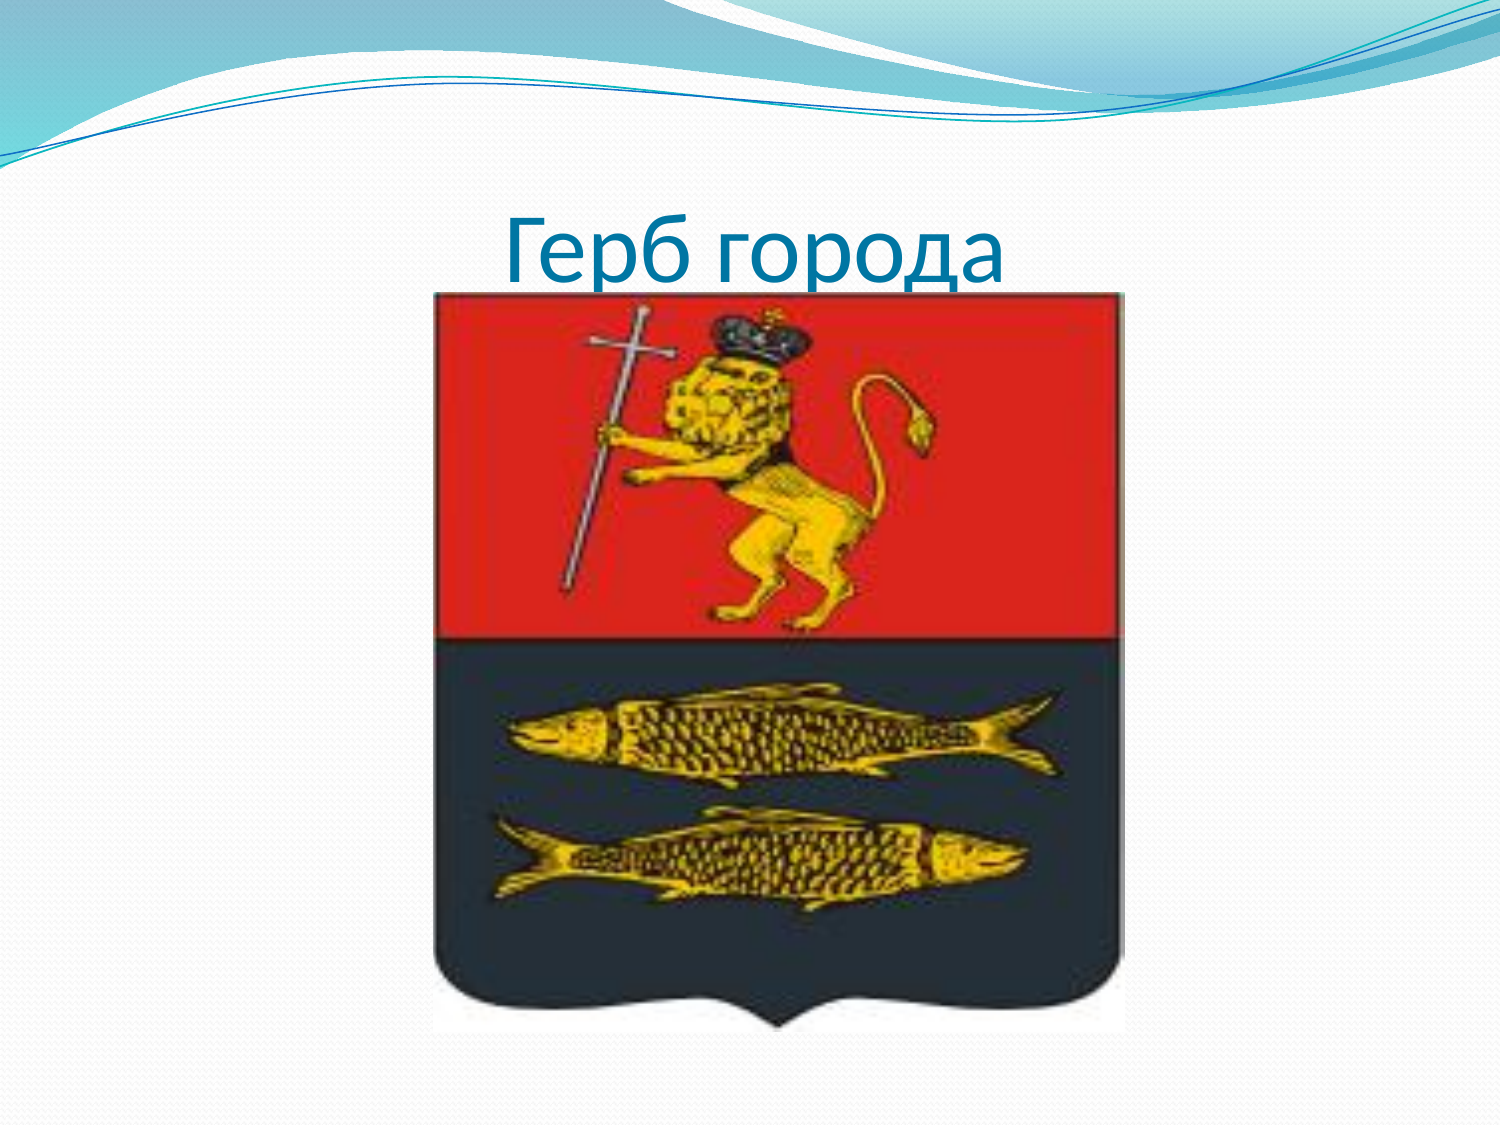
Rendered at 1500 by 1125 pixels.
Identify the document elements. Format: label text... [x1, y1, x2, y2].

picture [433, 292, 1126, 1032]
title Герб города [75, 115, 1438, 303]
